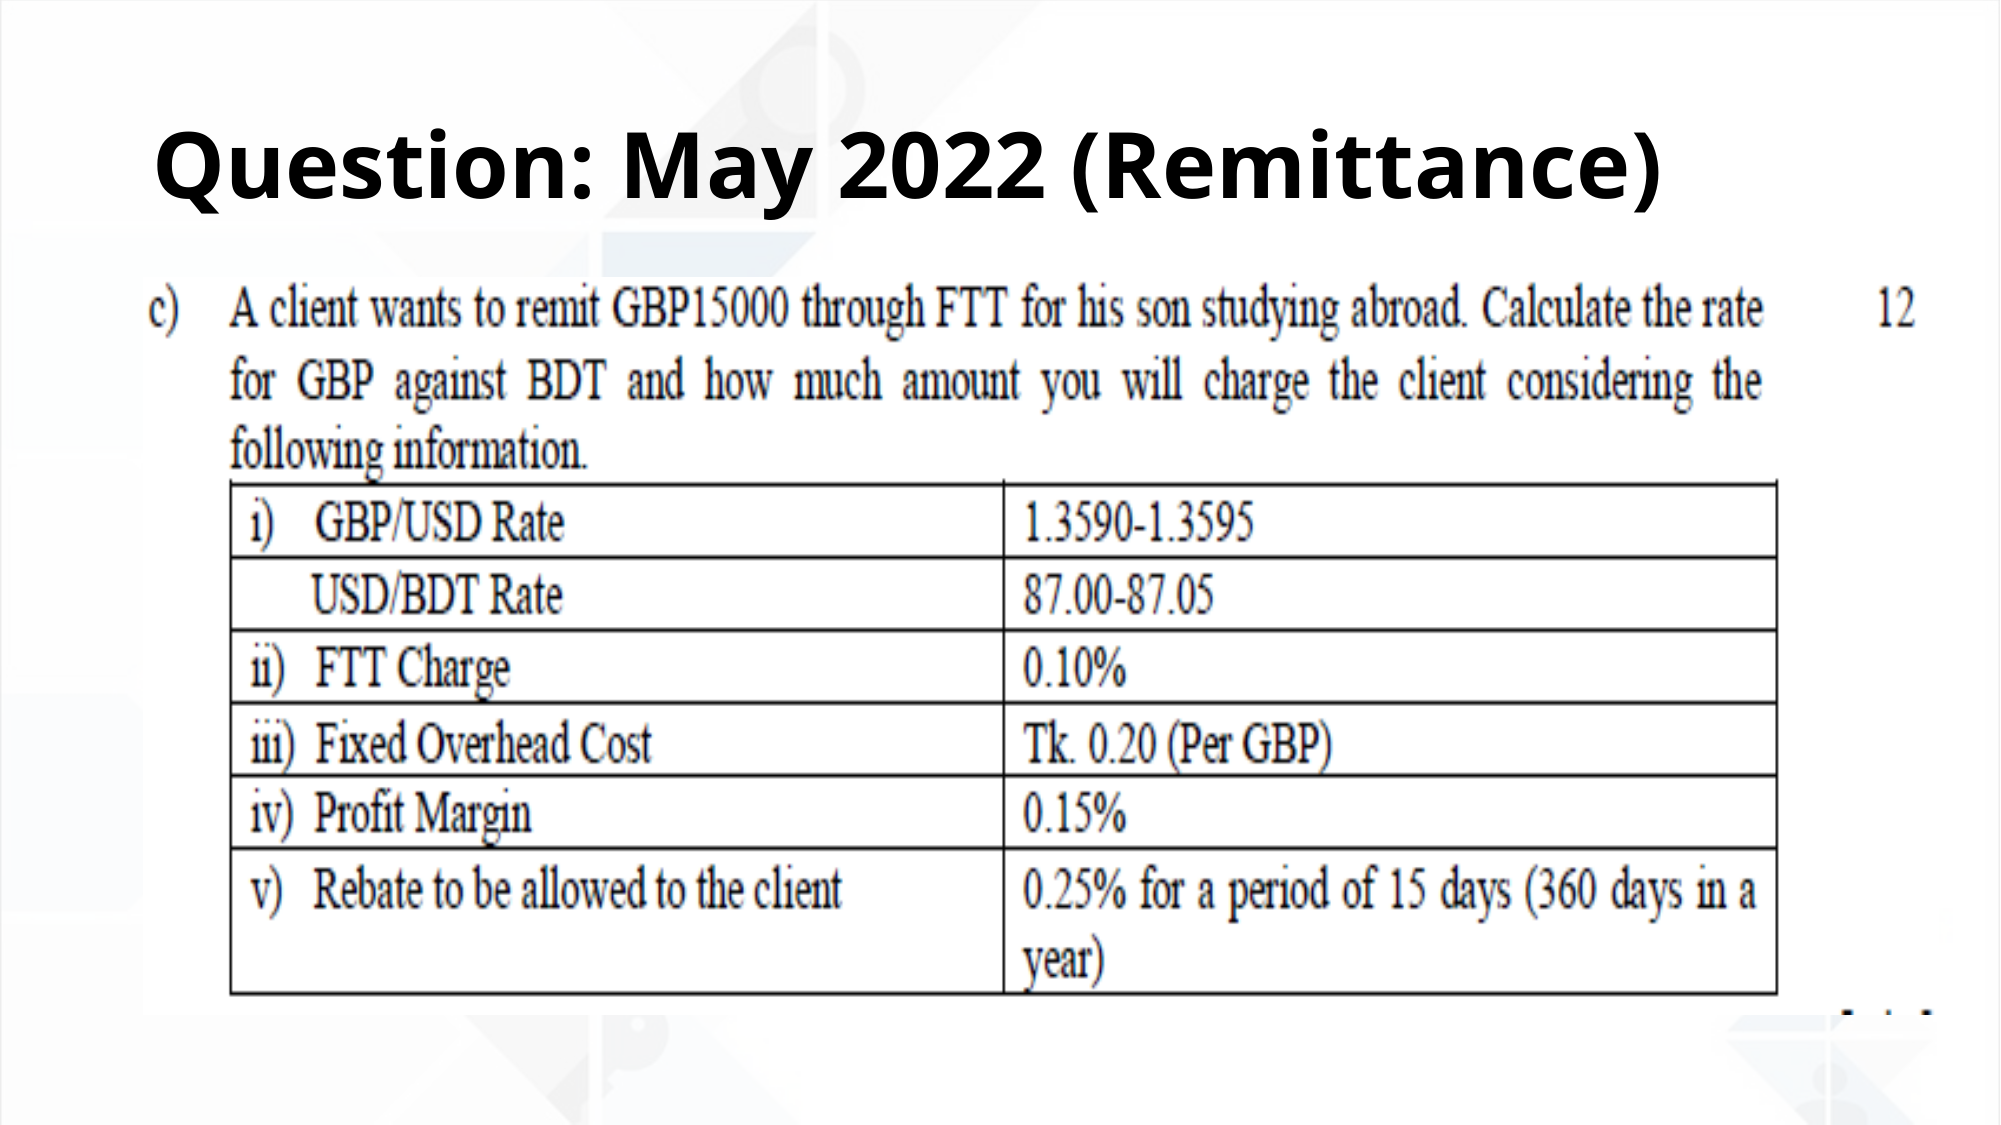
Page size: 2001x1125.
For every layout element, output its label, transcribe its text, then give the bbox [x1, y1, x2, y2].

title Question: May 2022 (Remittance) [137, 59, 1863, 278]
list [143, 277, 1939, 1015]
